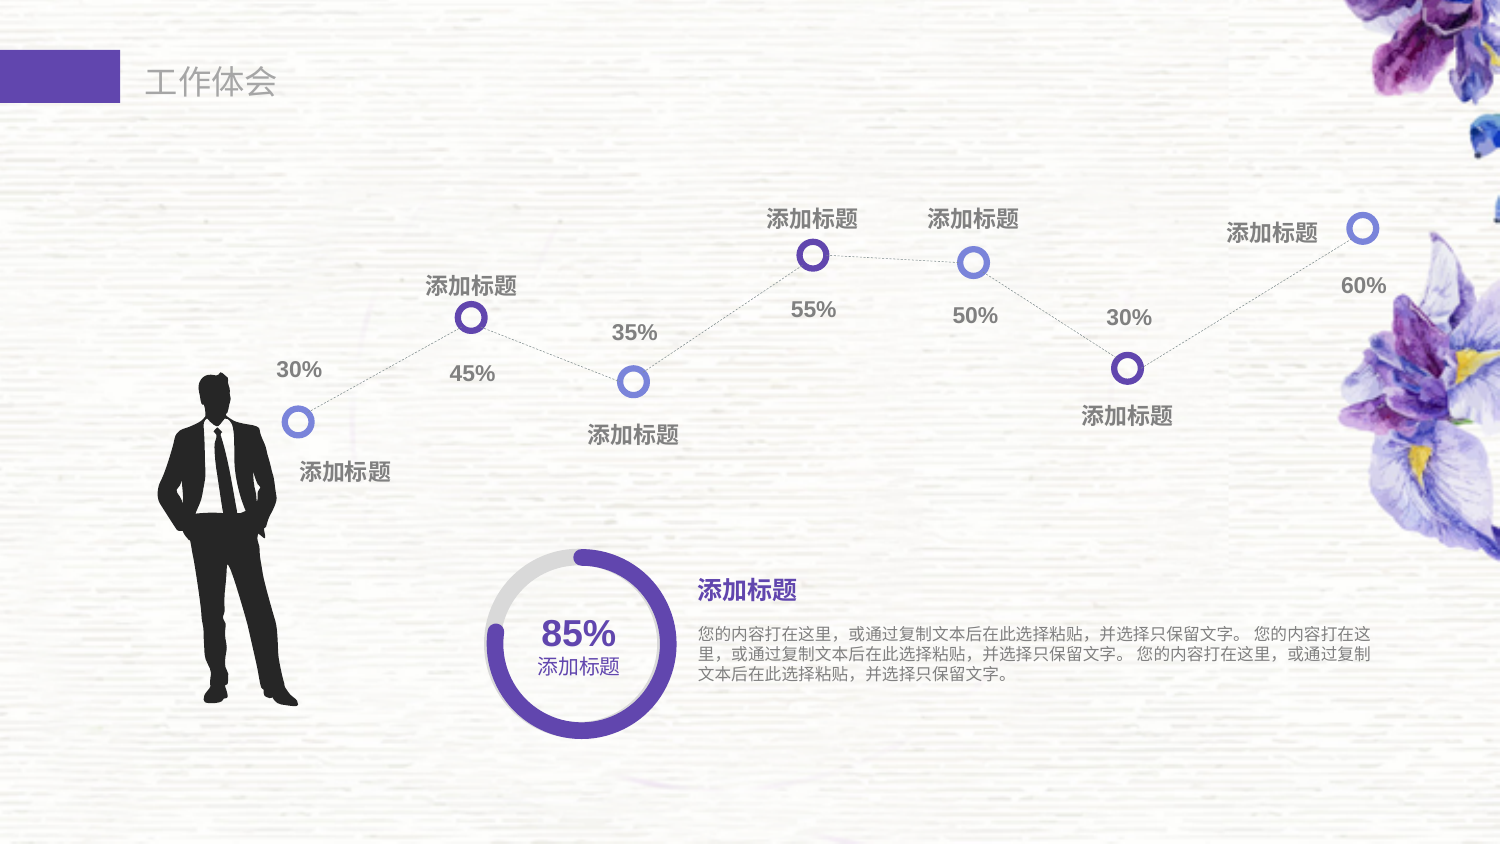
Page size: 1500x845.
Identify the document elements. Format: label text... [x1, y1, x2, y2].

text_box 添加标题 [287, 451, 403, 491]
text_box [1347, 212, 1379, 244]
text_box 55% [808, 288, 849, 328]
text_box 添加标题 [576, 414, 691, 454]
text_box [480, 326, 621, 382]
text_box 添加标题 [916, 199, 1031, 238]
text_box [492, 556, 669, 731]
text_box [1112, 352, 1142, 384]
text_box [642, 264, 804, 373]
text_box 添加标题 [755, 199, 870, 238]
text_box 添加标题 [1215, 213, 1330, 236]
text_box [982, 271, 1119, 360]
text_box 添加标题 [413, 266, 529, 305]
text_box 50% [941, 295, 977, 334]
text_box 60% [1358, 264, 1399, 304]
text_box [826, 254, 961, 263]
text_box [959, 247, 990, 279]
text_box [797, 239, 829, 271]
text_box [1140, 237, 1354, 369]
text_box [157, 372, 299, 707]
picture [0, 0, 1500, 844]
text_box [620, 366, 649, 398]
text_box 30% [1123, 296, 1135, 336]
text_box [282, 406, 314, 438]
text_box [307, 326, 462, 413]
text_box 添加标题 您的内容打在这里，或通过复制文本后在此选择粘贴，并选择只保留文字。 您的内容打在这里，或通过复制文本后在此选择粘贴，并选择只保留文字。 您的内容打在这里，或通过复制文本后在此选择粘贴，并选择只保留文字。 [686, 568, 1388, 690]
text_box 30% [265, 349, 302, 389]
text_box [455, 305, 487, 333]
text_box 35% [600, 312, 637, 351]
text_box 添加标题 [1070, 395, 1185, 435]
text_box 45% [467, 353, 507, 393]
